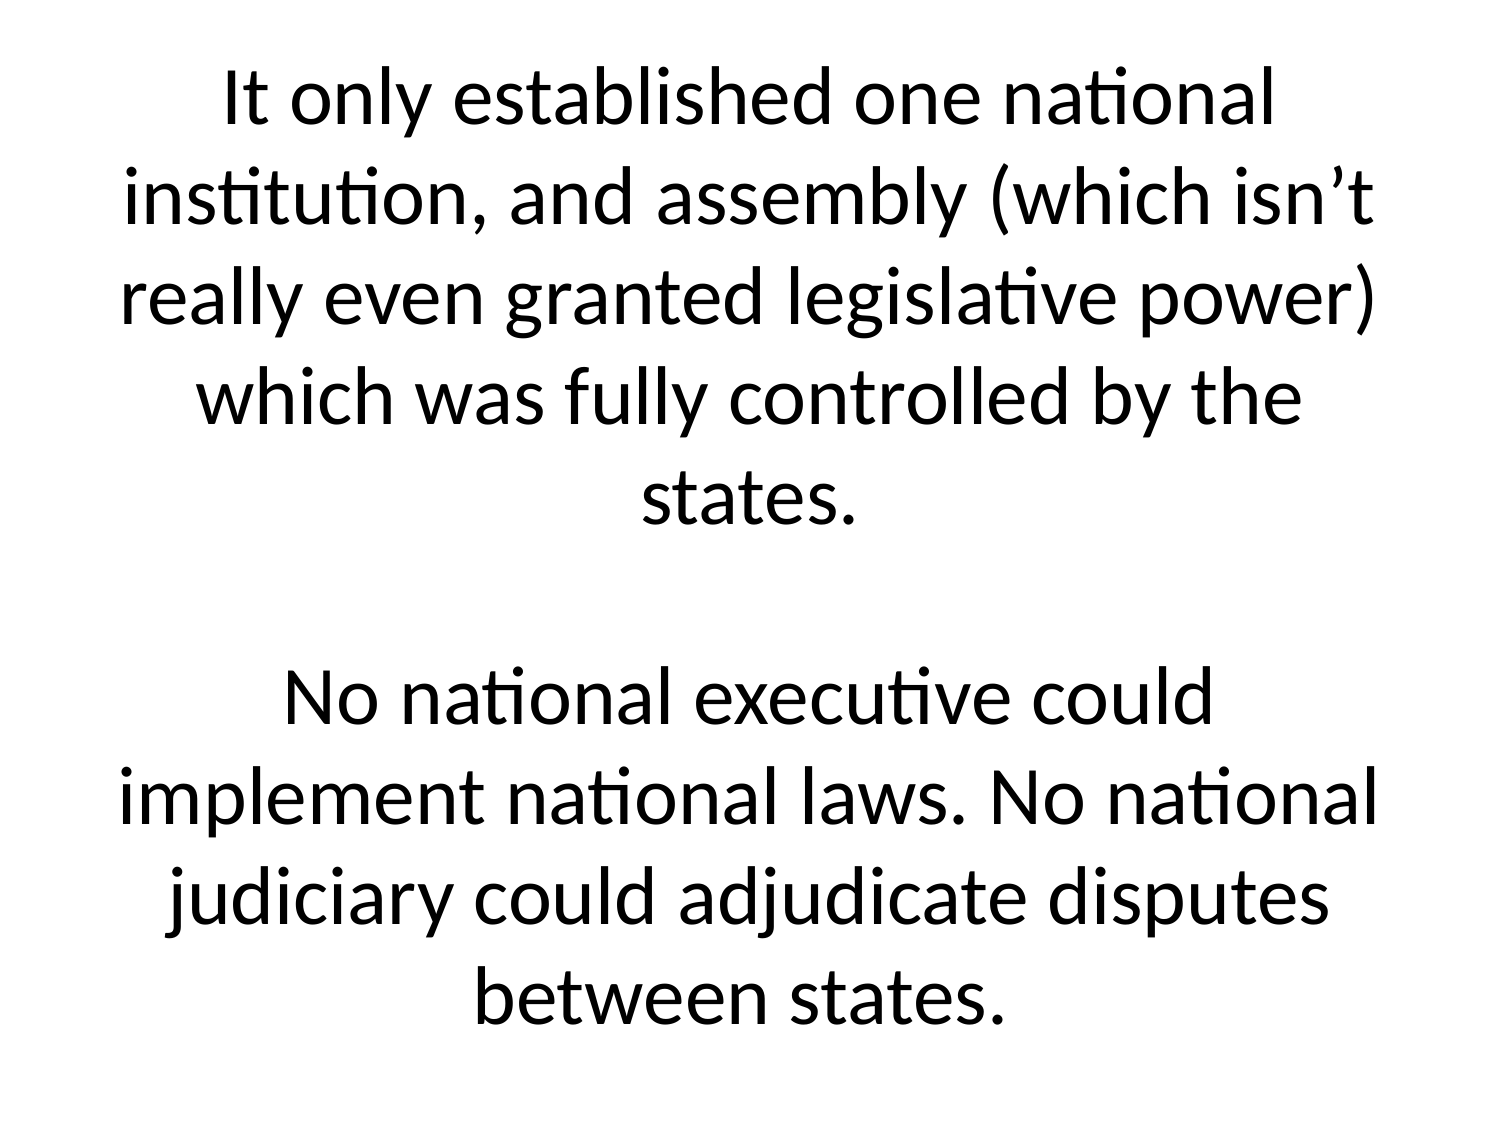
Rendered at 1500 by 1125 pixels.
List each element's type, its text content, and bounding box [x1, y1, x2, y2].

title It only established one national institution, and assembly (which isn’t really even granted legislative power) which was fully controlled by the states. No national executive could implement national laws. No national judiciary could adjudicate disputes between states. [75, 45, 1425, 1038]
